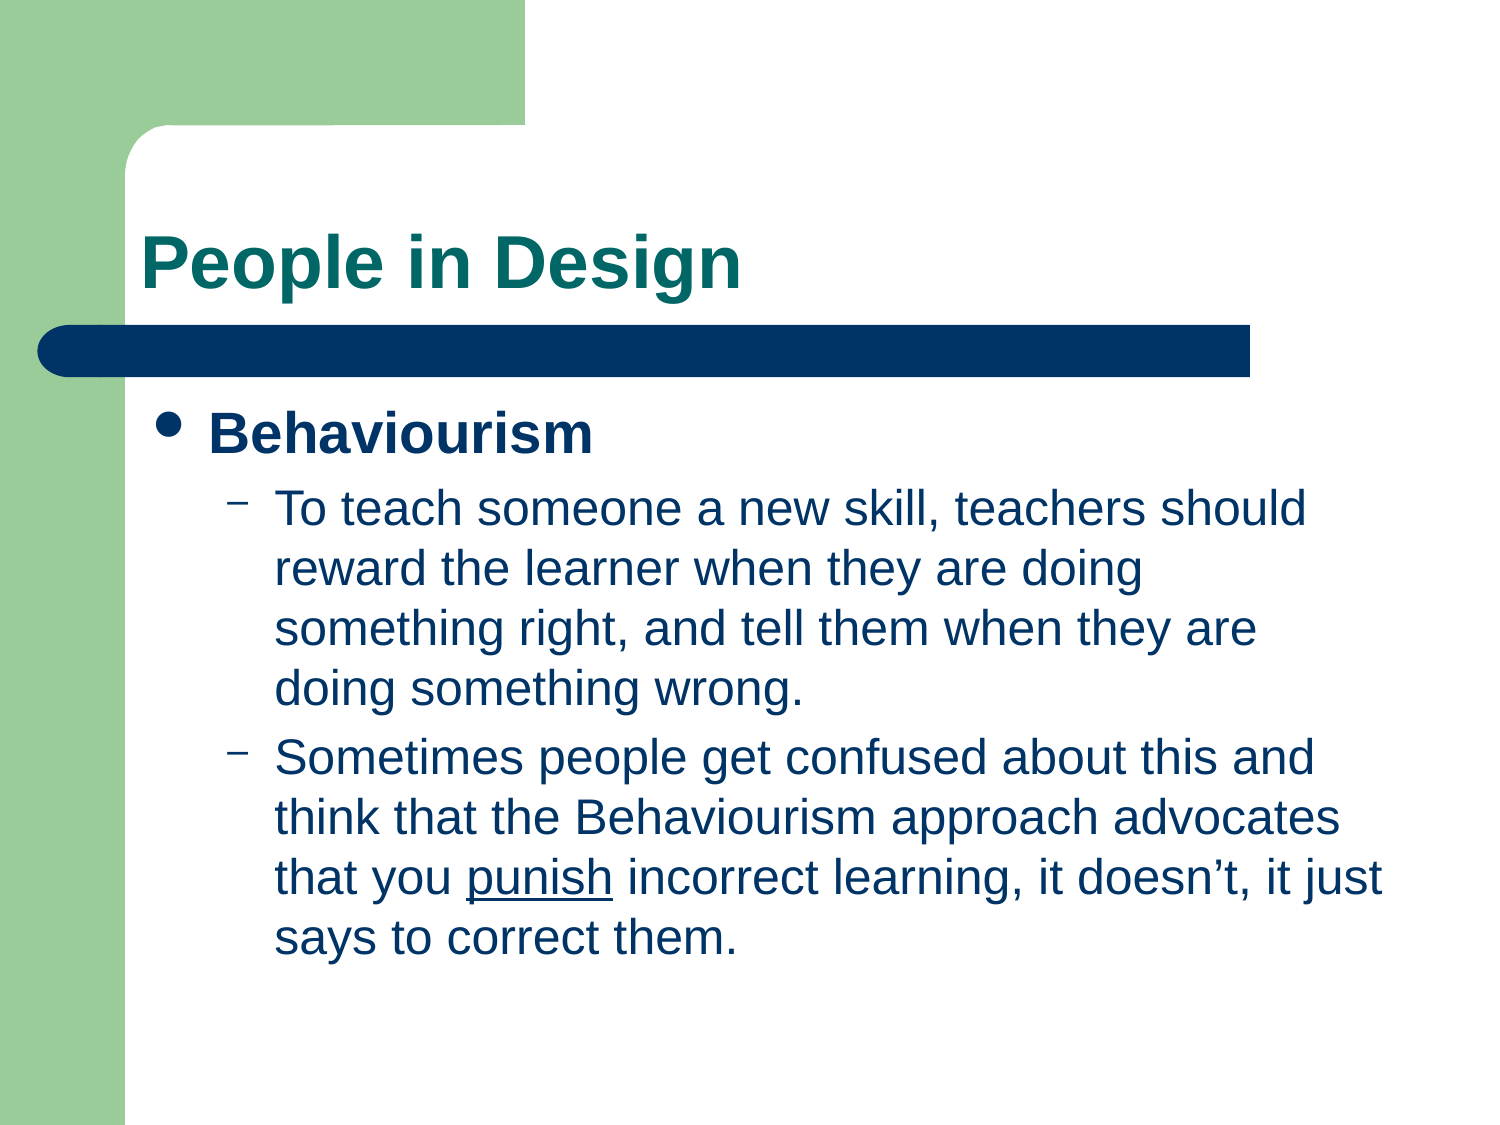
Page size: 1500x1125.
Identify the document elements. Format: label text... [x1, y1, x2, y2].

list Behaviourism To teach someone a new skill, teachers should reward the learner when they are doing something right, and tell them when they are doing something wrong. Sometimes people get confused about this and think that the Behaviourism approach advocates that you punish incorrect learning, it doesn’t, it just says to correct them. [137, 387, 1400, 999]
title People in Design [124, 124, 1426, 313]
